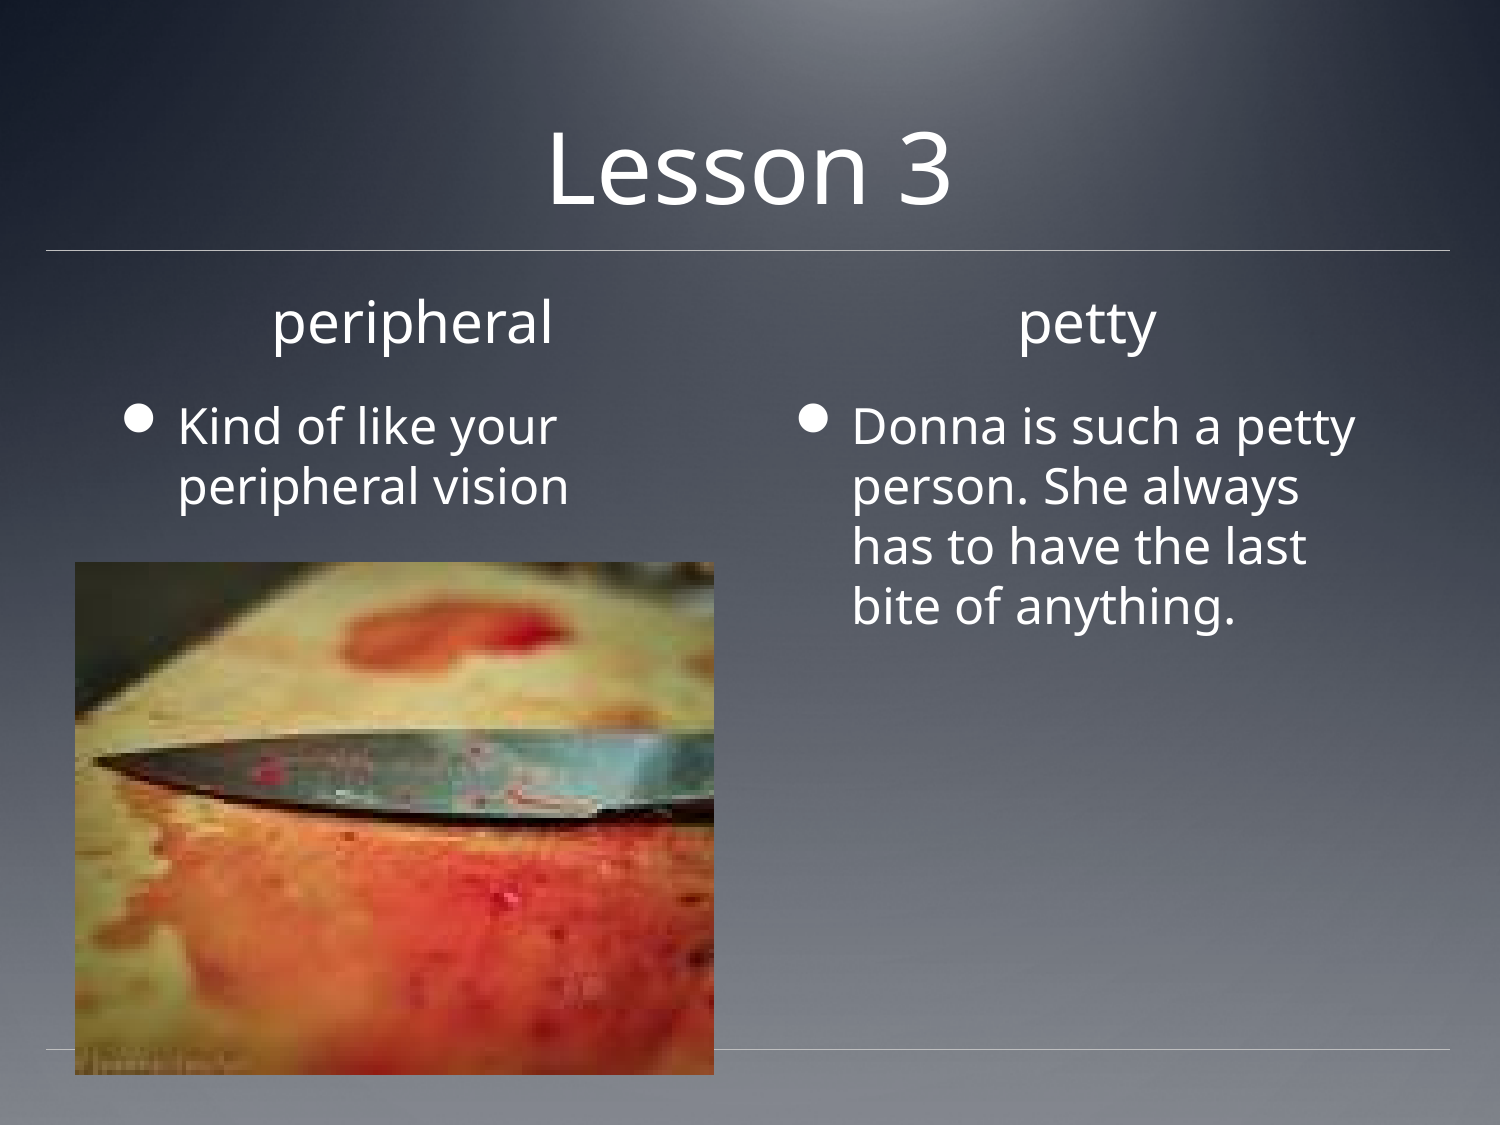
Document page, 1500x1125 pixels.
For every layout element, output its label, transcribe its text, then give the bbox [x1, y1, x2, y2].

title Lesson 3 [105, 17, 1394, 233]
list Donna is such a petty person. She always has to have the last bite of anything. [779, 387, 1395, 1026]
picture [72, 560, 716, 1077]
list peripheral [105, 251, 721, 387]
list petty [779, 251, 1395, 387]
list Kind of like your peripheral vision [105, 387, 721, 1026]
